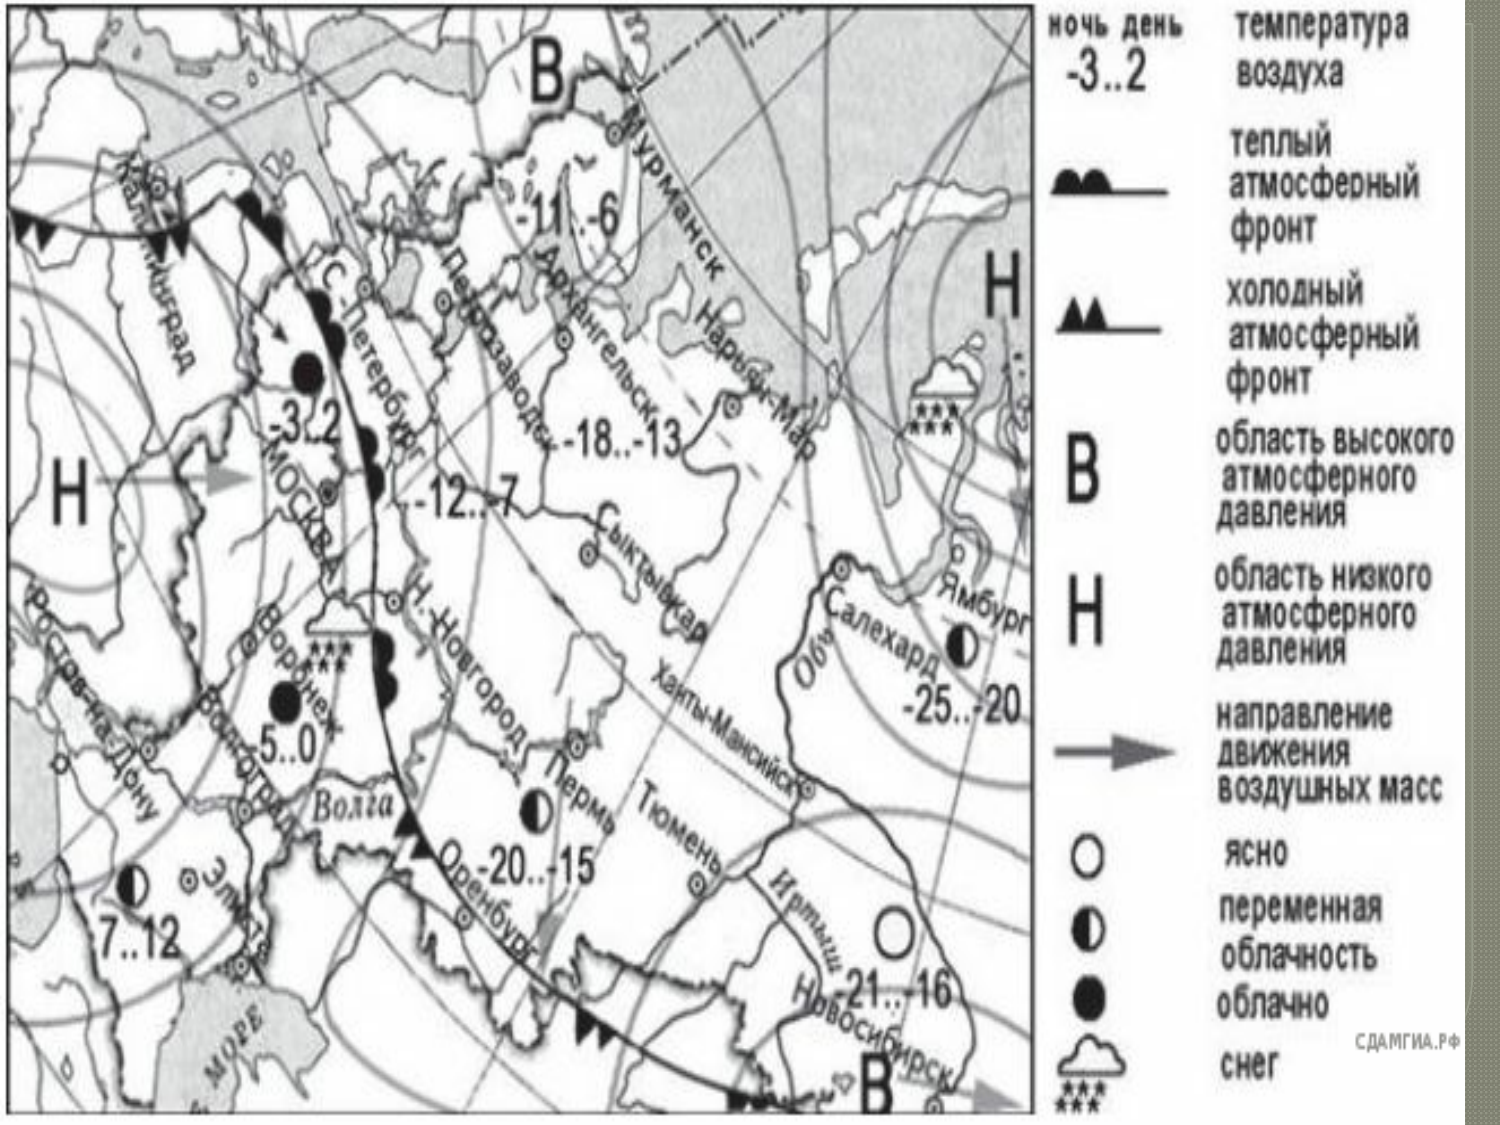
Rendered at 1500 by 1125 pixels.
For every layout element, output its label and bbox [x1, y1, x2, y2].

list [0, 0, 1466, 1125]
